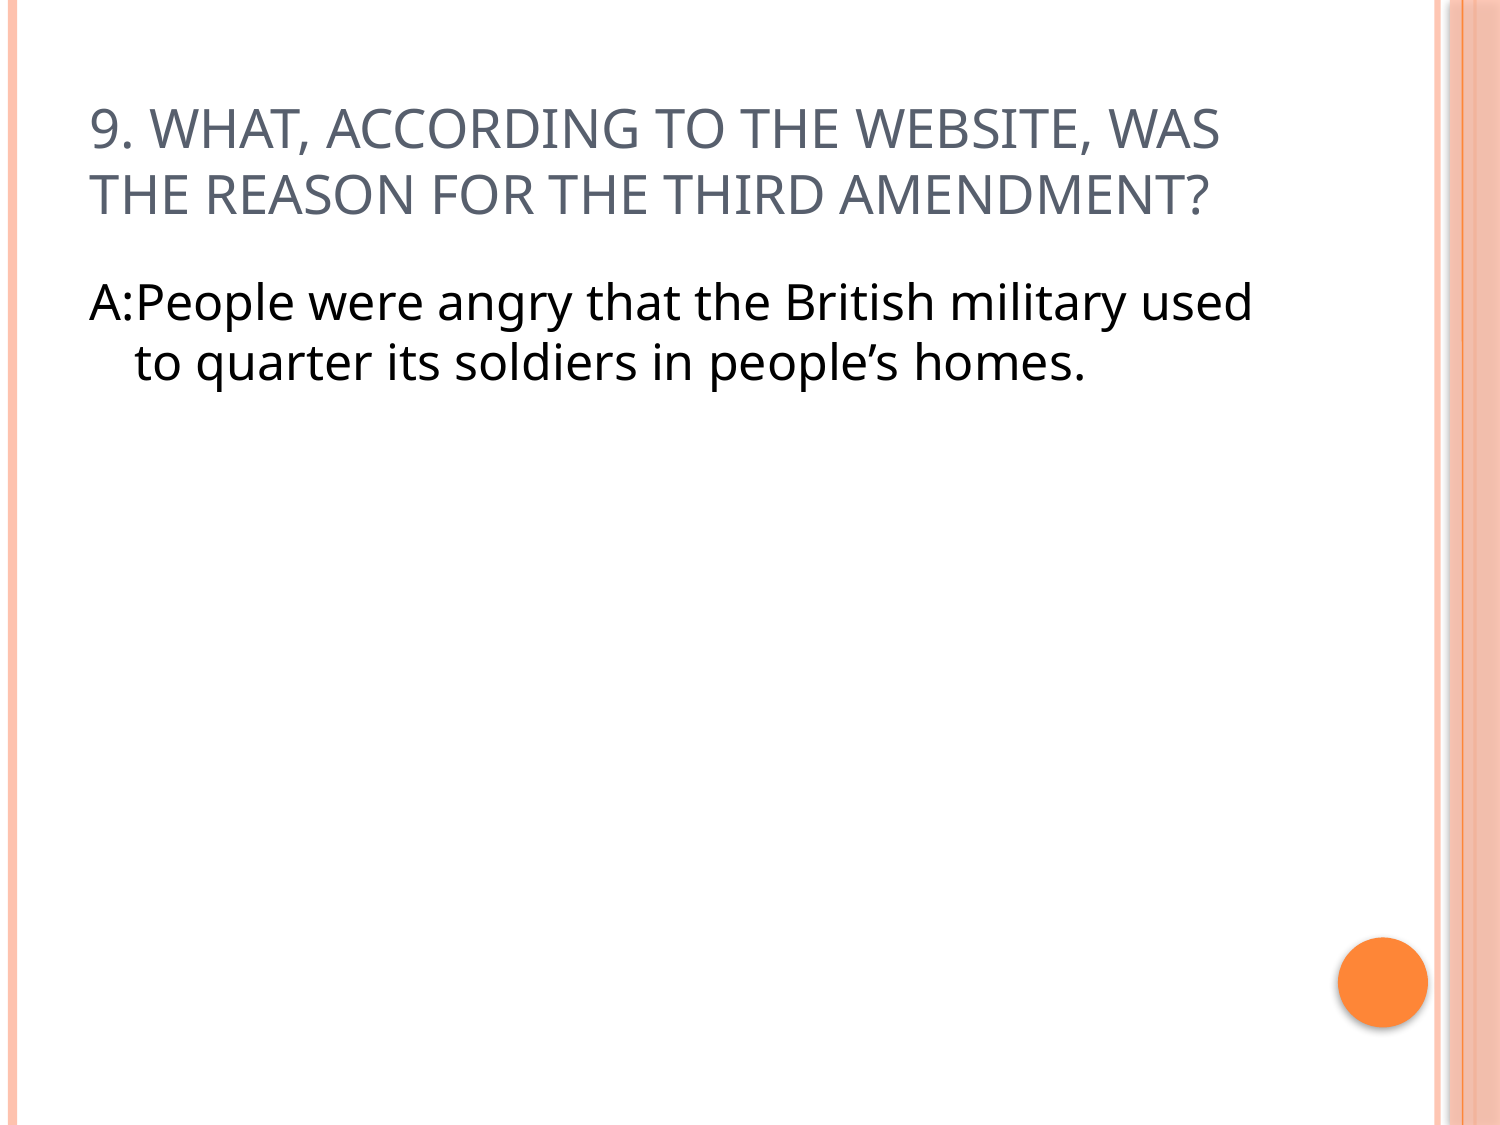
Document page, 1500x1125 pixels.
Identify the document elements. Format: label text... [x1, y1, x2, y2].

list A:People were angry that the British military used to quarter its soldiers in people’s homes. [75, 262, 1300, 1062]
title 9. What, according to the website, was the reason for the third amendment? [75, 45, 1300, 233]
